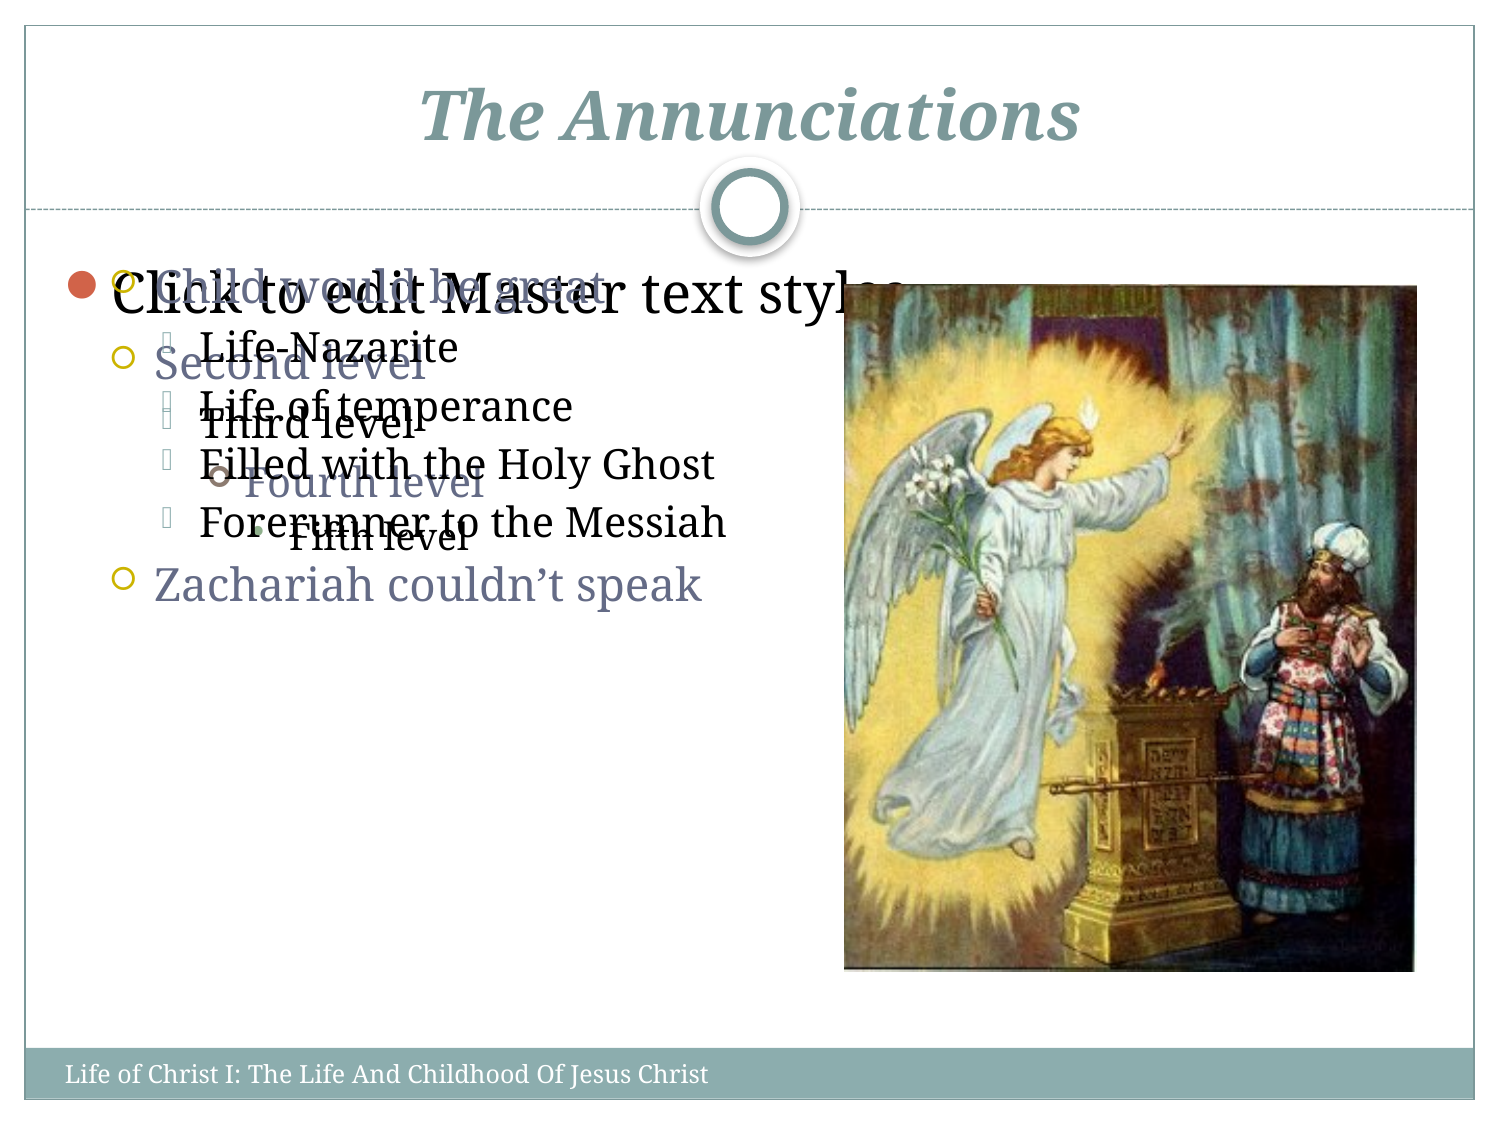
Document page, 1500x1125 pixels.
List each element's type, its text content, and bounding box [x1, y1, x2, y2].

title The Annunciations [49, 37, 1450, 162]
footer Life of Christ I: The Life And Childhood Of Jesus Christ [50, 1051, 866, 1112]
picture [843, 283, 1418, 972]
list Child would be great Life-Nazarite Life of temperance Filled with the Holy Ghost Forerunner to the Messiah Zachariah couldn’t speak [49, 250, 1445, 1001]
